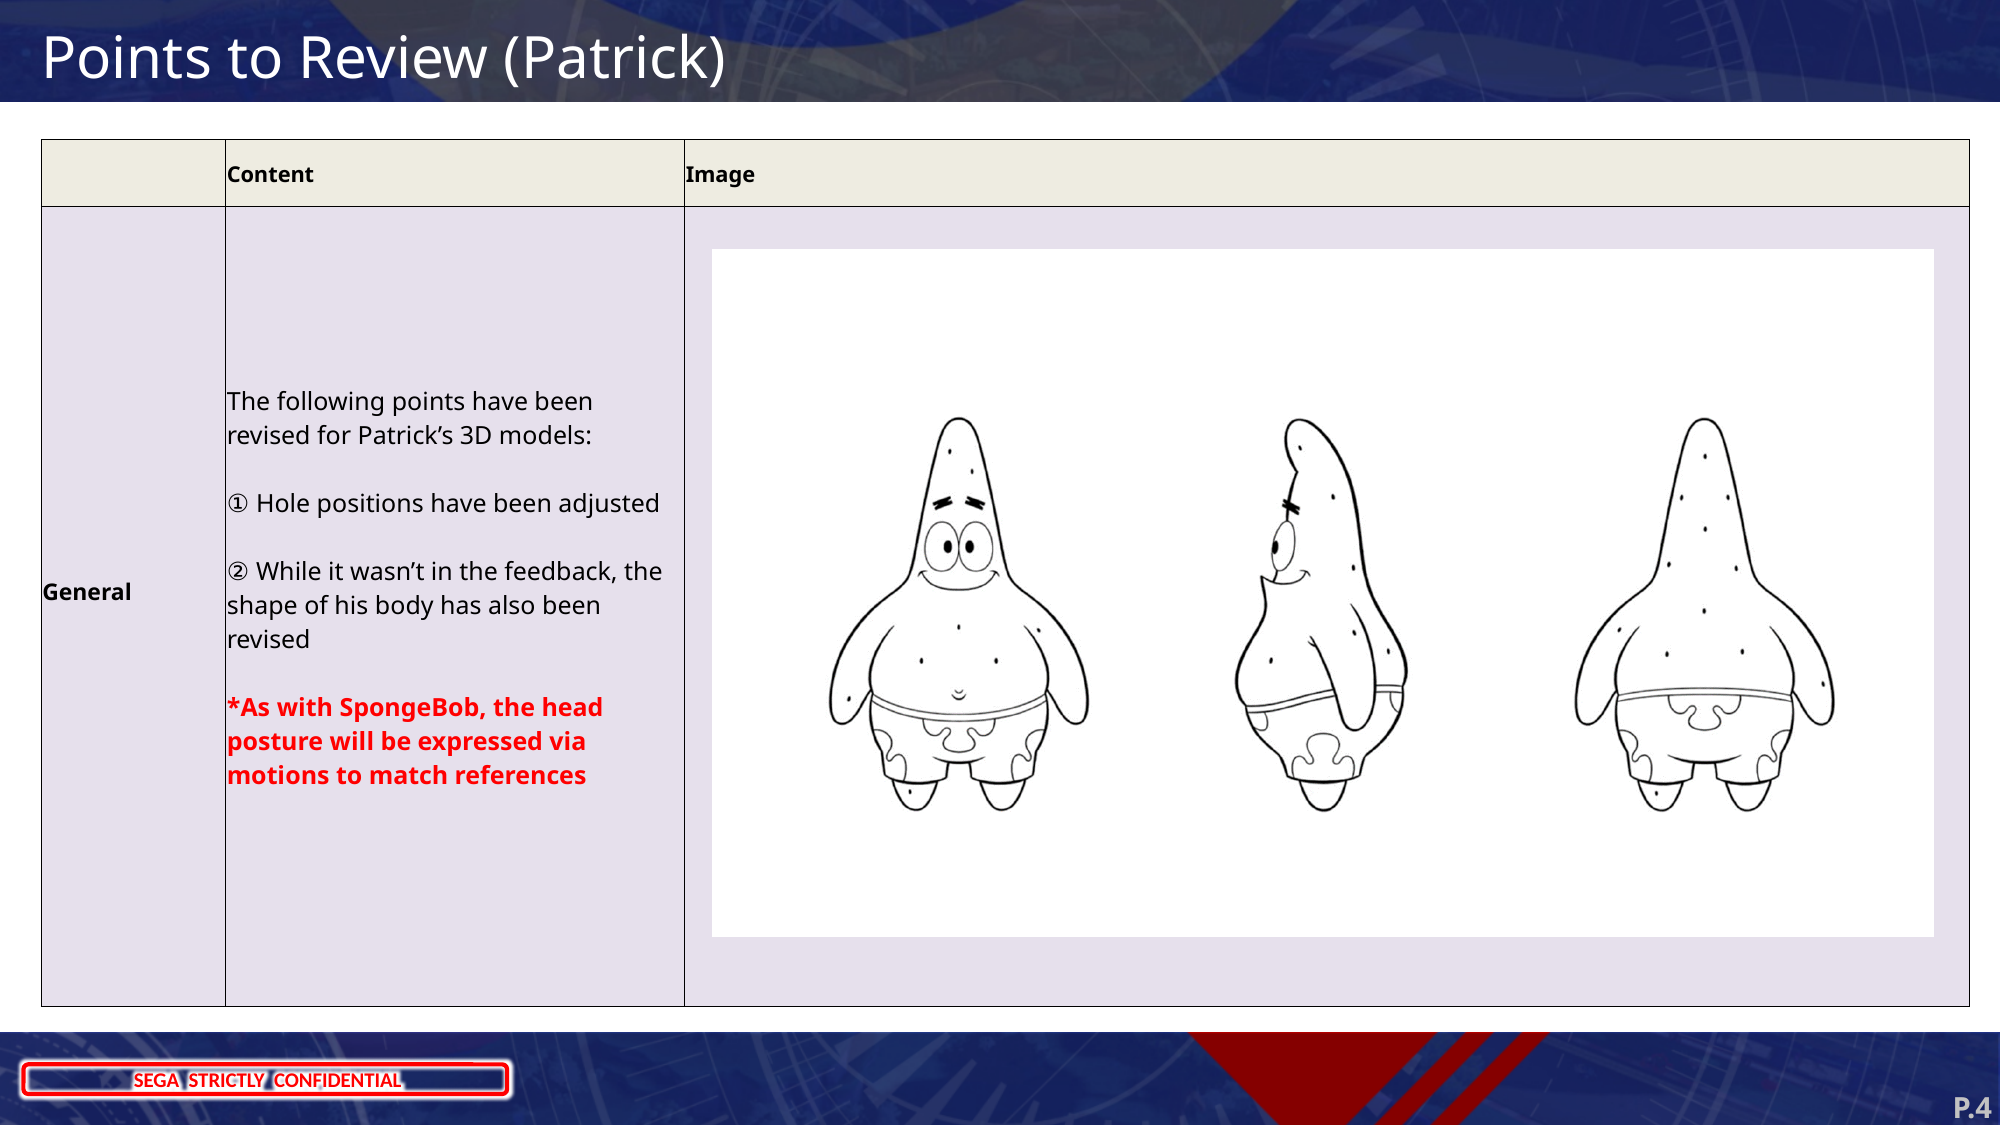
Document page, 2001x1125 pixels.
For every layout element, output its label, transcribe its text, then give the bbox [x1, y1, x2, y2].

picture [711, 249, 1934, 937]
table_cell [685, 207, 1969, 1006]
table_header [42, 140, 225, 206]
table_header Image [685, 140, 1969, 206]
picture [0, 1032, 2000, 1125]
picture [0, 0, 2000, 102]
table_cell General [42, 207, 225, 1006]
text_box Points to Review (Patrick) [26, 12, 1499, 98]
table_cell The following points have been revised for Patrick’s 3D models: ① Hole positions have been adjusted ② While it wasn’t in the feedback, the shape of his body has also been revised *As with SpongeBob, the head posture will be expressed via motions to match references [226, 207, 684, 1006]
table_header Content [226, 140, 684, 206]
